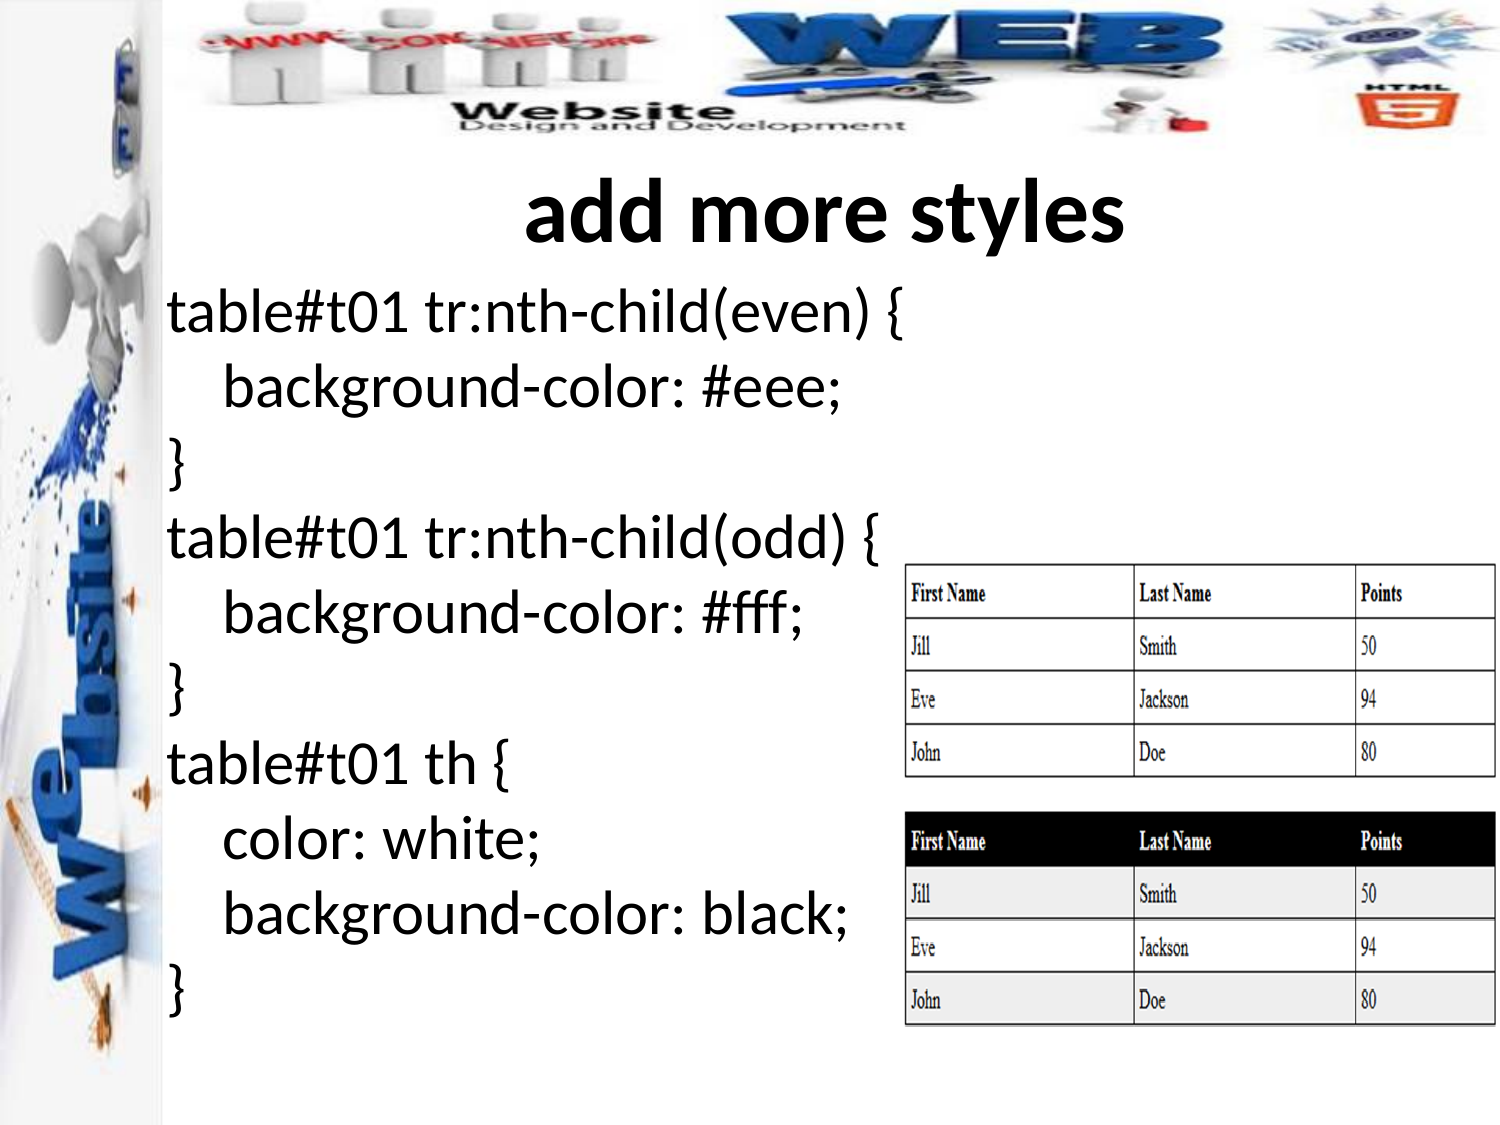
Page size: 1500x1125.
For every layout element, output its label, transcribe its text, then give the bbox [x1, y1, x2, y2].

list table#t01 tr:nth-child(even) { background-color: #eee; } table#t01 tr:nth-child(odd) { background-color: #fff; } table#t01 th { color: white; background-color: black; } [151, 262, 1500, 1121]
picture [0, 0, 1500, 1125]
picture [899, 555, 1500, 1038]
title add more styles [150, 112, 1500, 300]
